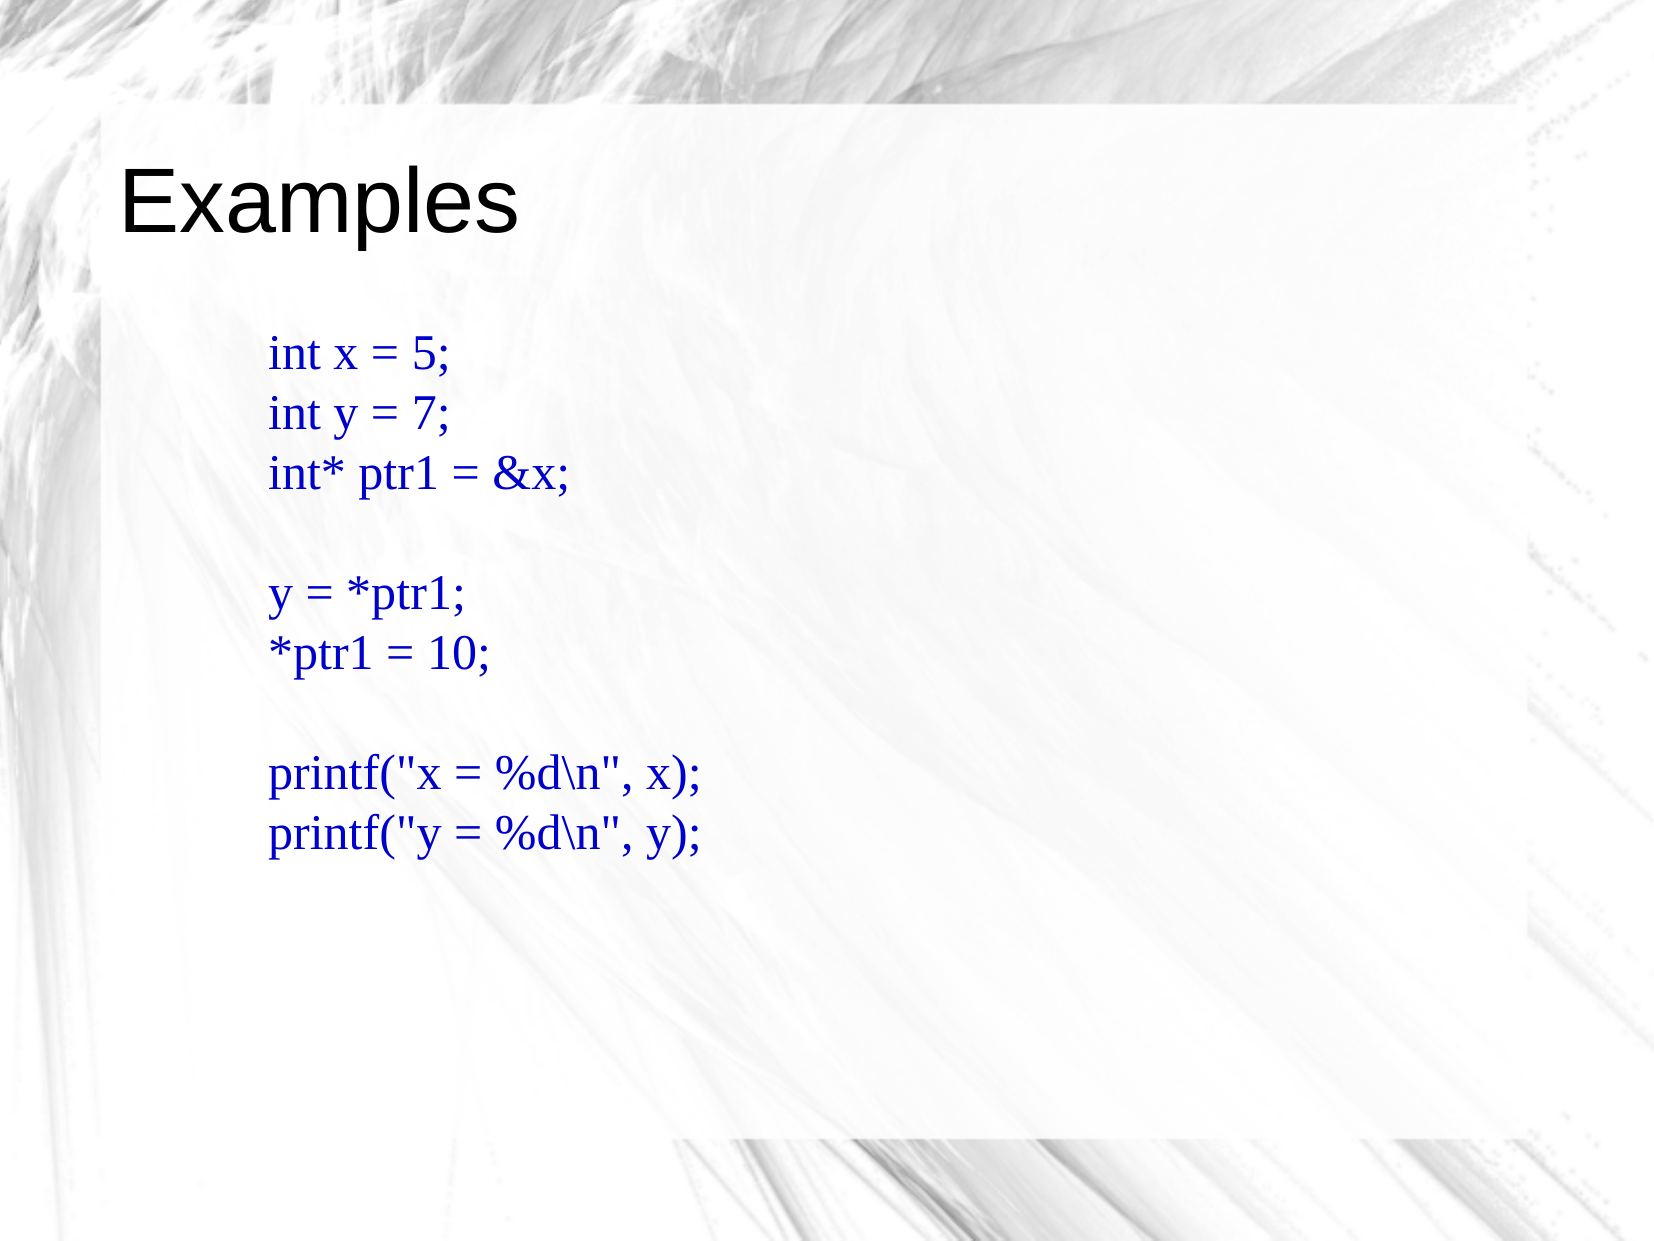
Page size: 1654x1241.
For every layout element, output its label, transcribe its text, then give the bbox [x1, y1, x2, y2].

list int x = 5; int y = 7; int* ptr1 = &x; y = *ptr1; *ptr1 = 10; printf("x = %d\n", x); printf("y = %d\n", y); [118, 319, 1571, 1109]
picture [0, 0, 1654, 1241]
title Examples [118, 112, 1506, 281]
